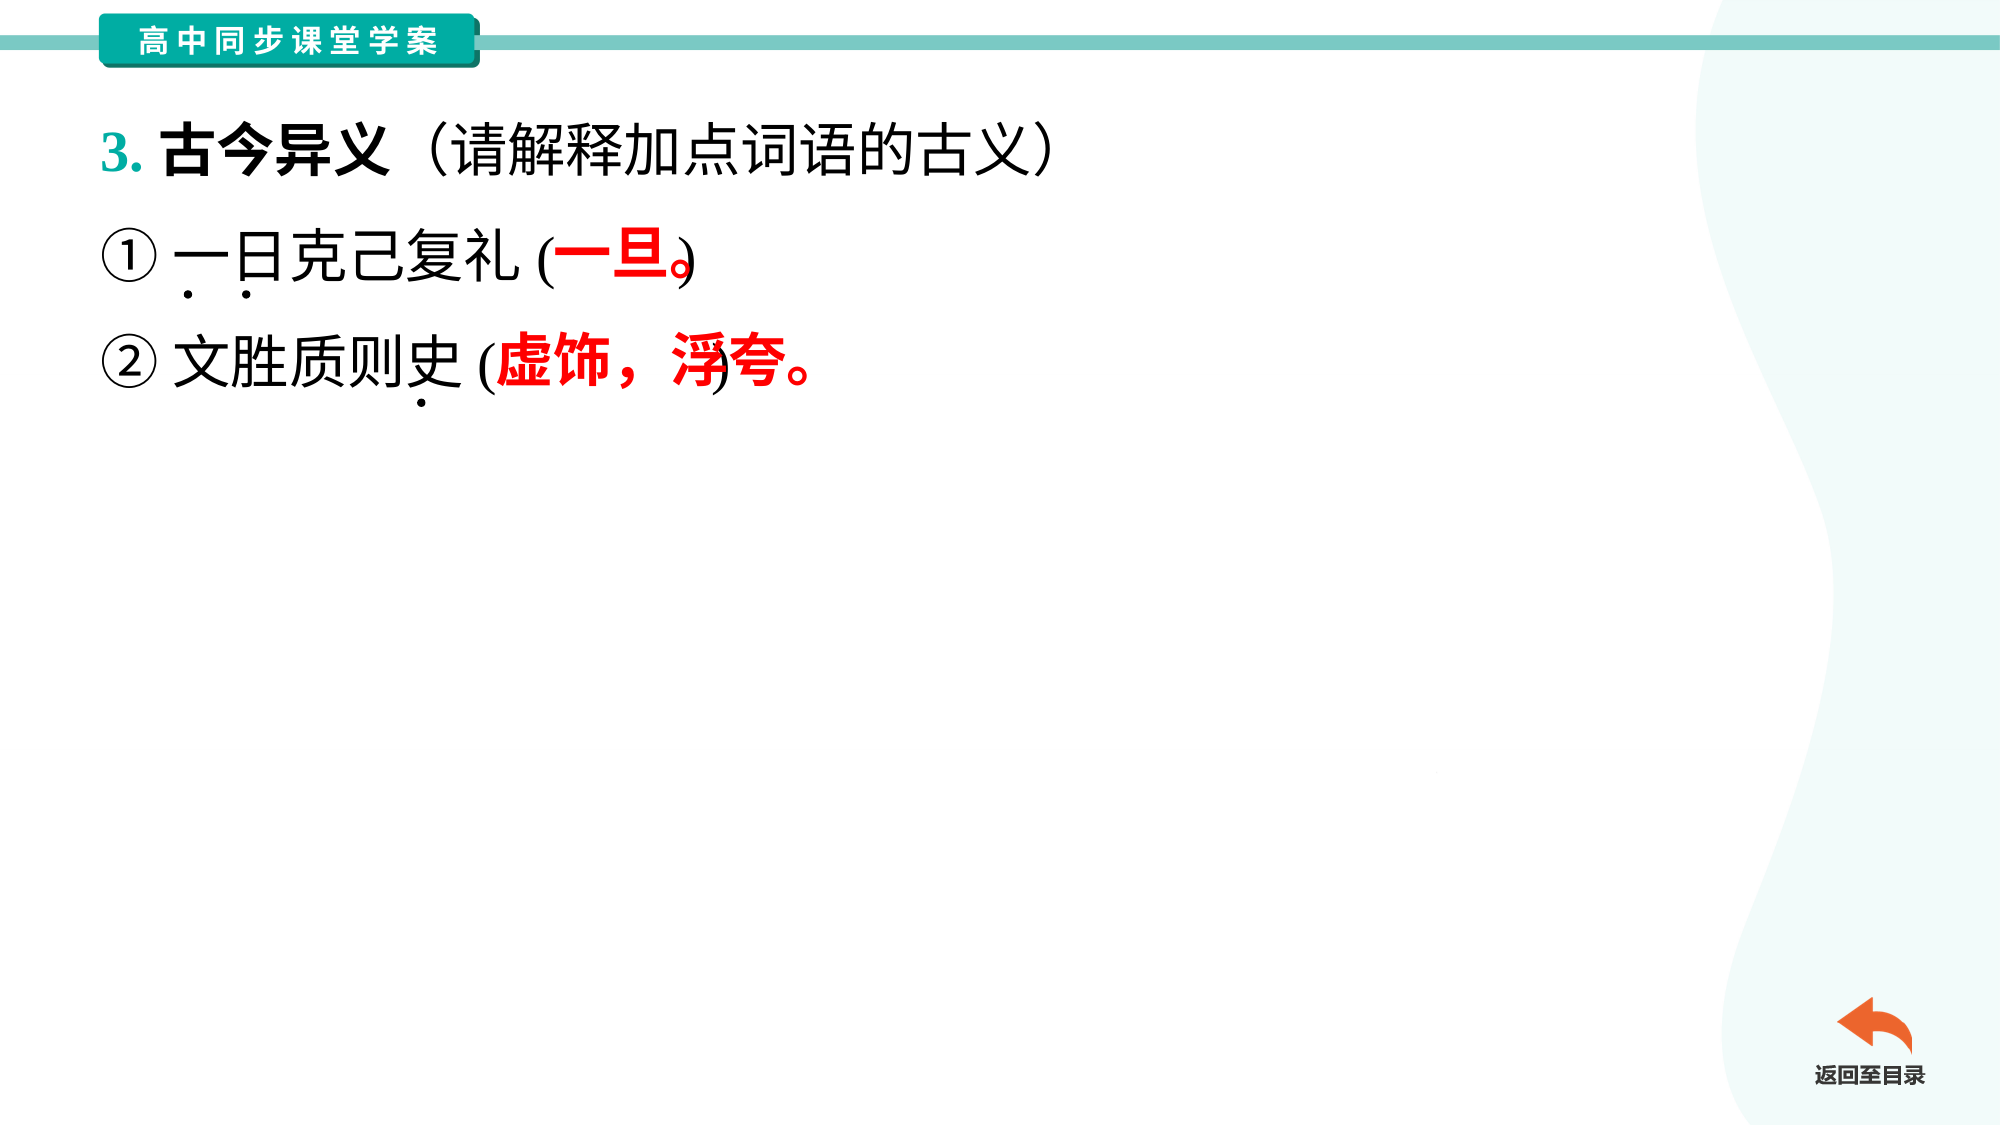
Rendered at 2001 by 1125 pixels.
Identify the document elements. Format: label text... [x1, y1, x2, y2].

text_box 3.古今异义（请解释加点词语的古义） ①一日克己复礼( ) ②文胜质则史( ) [100, 76, 1899, 396]
text_box 一旦。 [531, 184, 750, 287]
picture [0, 0, 2000, 1125]
text_box [417, 398, 426, 407]
text_box 虚饰，浮夸。 [472, 290, 867, 393]
text_box [183, 290, 193, 299]
text_box [242, 290, 251, 299]
